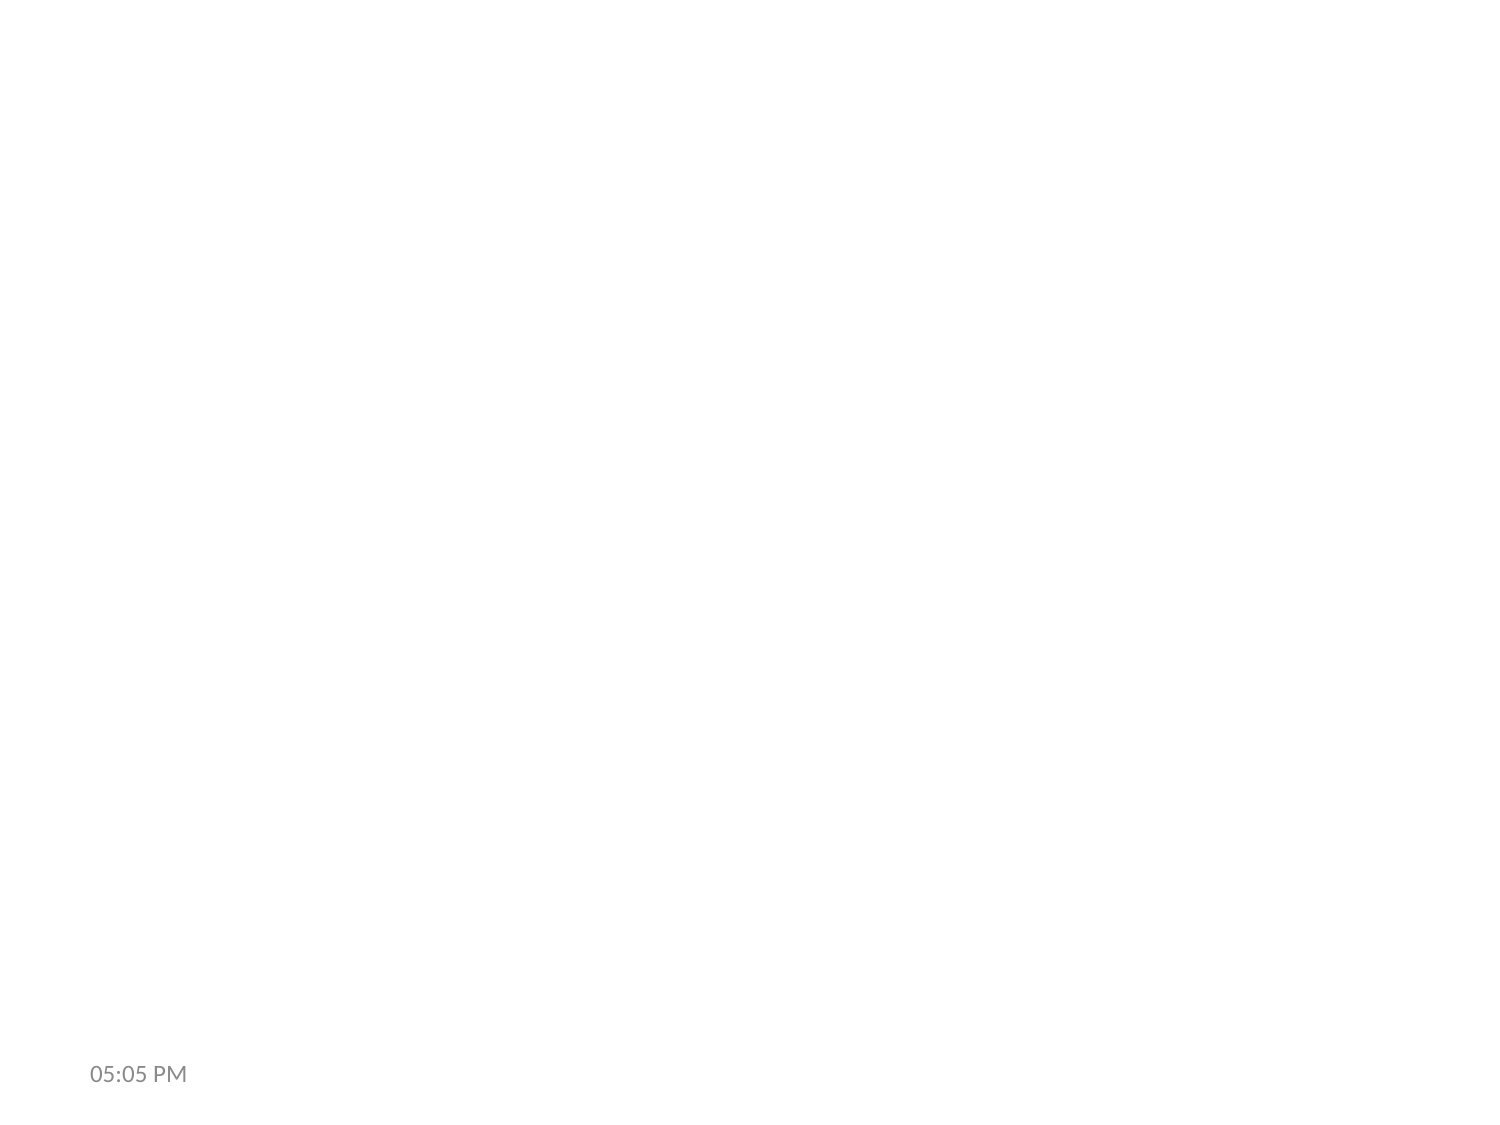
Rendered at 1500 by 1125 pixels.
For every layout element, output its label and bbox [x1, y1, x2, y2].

slide_number [75, 1042, 425, 1103]
